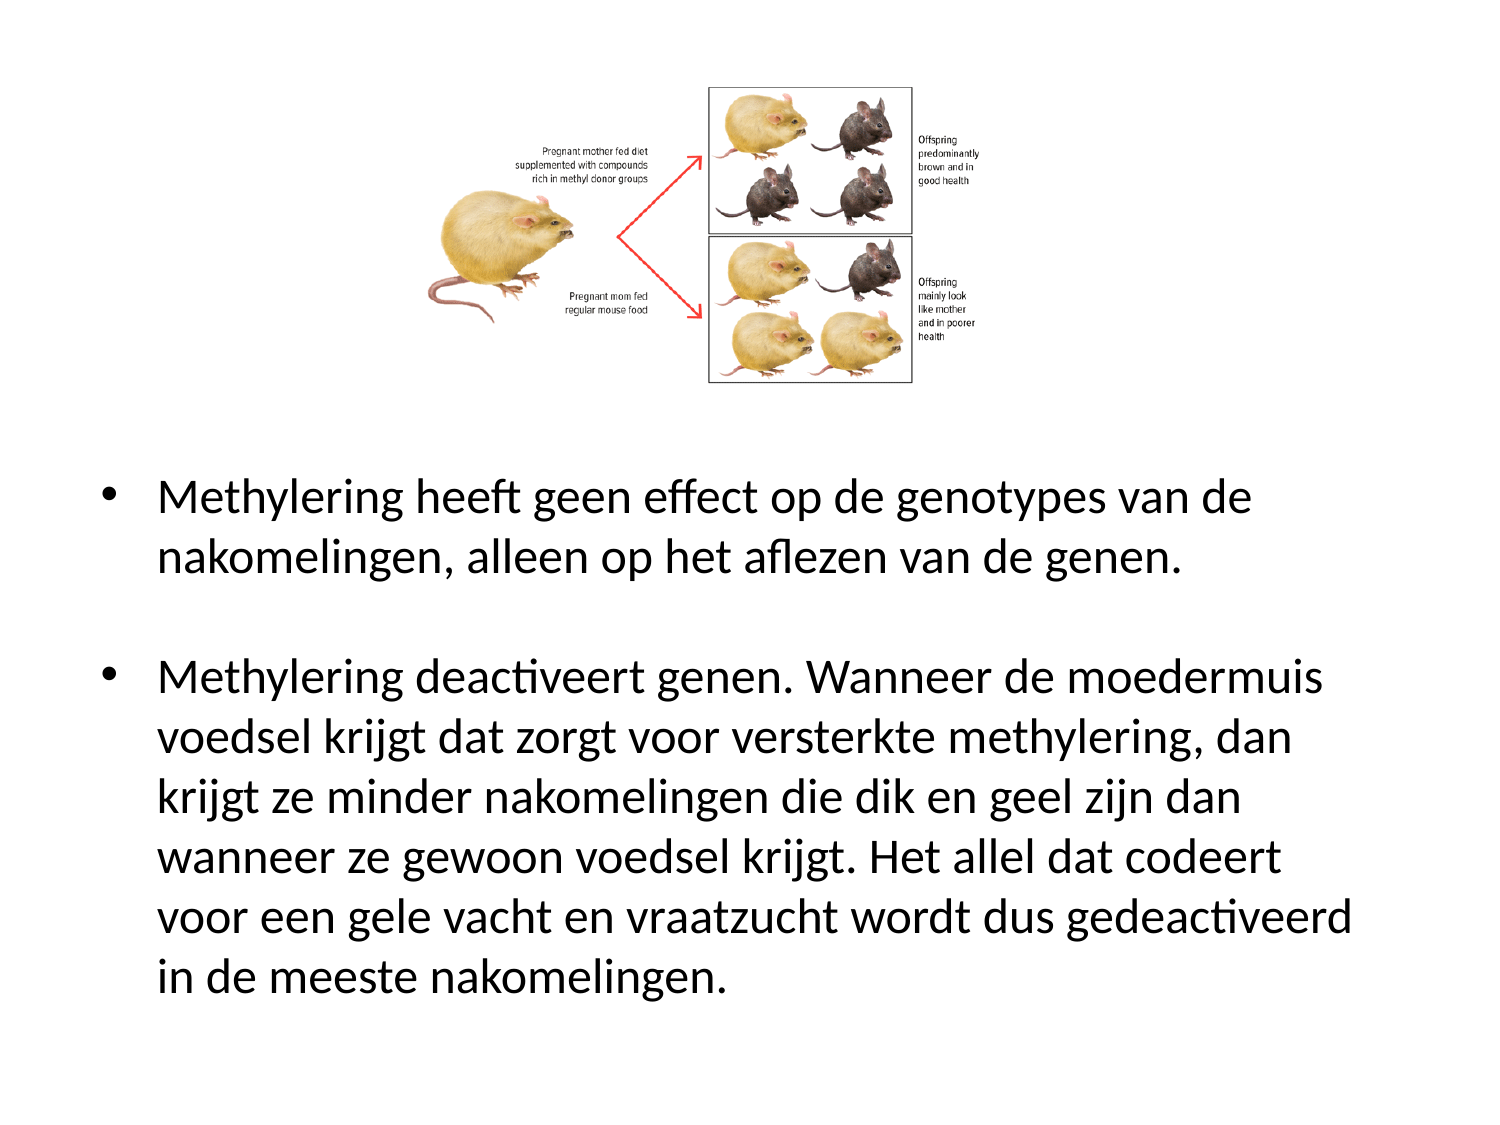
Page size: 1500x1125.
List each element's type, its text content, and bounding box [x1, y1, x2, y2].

picture [418, 66, 987, 407]
text_box Methylering heeft geen effect op de genotypes van de nakomelingen, alleen op het aflezen van de genen. Methylering deactiveert genen. Wanneer de moedermuis voedsel krijgt dat zorgt voor versterkte methylering, dan krijgt ze minder nakomelingen die dik en geel zijn dan wanneer ze gewoon voedsel krijgt. Het allel dat codeert voor een gele vacht en vraatzucht wordt dus gedeactiveerd in de meeste nakomelingen. [85, 456, 1398, 1011]
